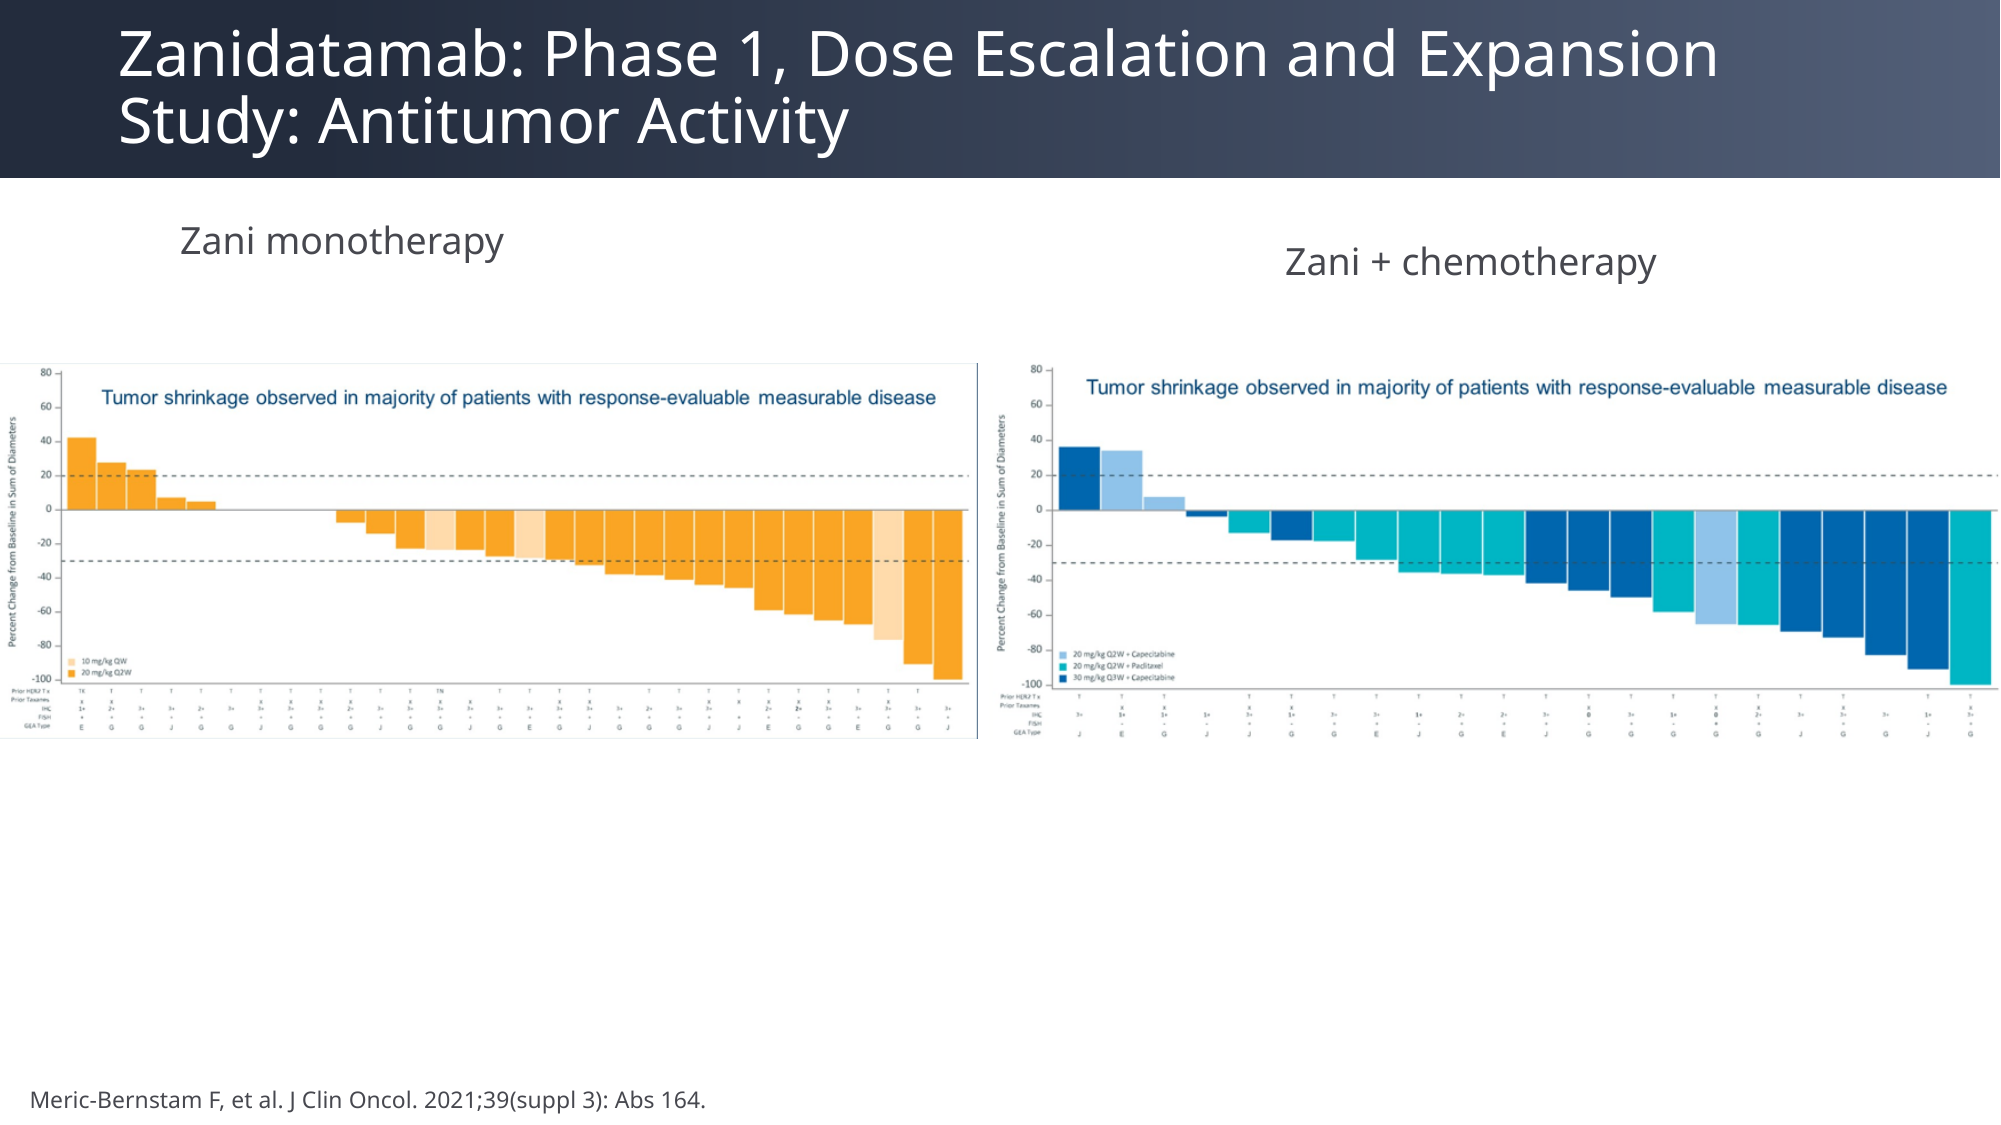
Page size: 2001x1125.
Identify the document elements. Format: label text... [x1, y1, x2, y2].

text_box Zani monotherapy [165, 209, 777, 270]
title Zanidatamab: Phase 1, Dose Escalation and Expansion Study: Antitumor Activity [118, 21, 1882, 158]
text_box Zani + chemotherapy [1270, 230, 1882, 290]
picture [989, 363, 2000, 739]
picture [0, 363, 978, 739]
list Meric-Bernstam F, et al. J Clin Oncol. 2021;39(suppl 3): Abs 164. [0, 1079, 1445, 1125]
